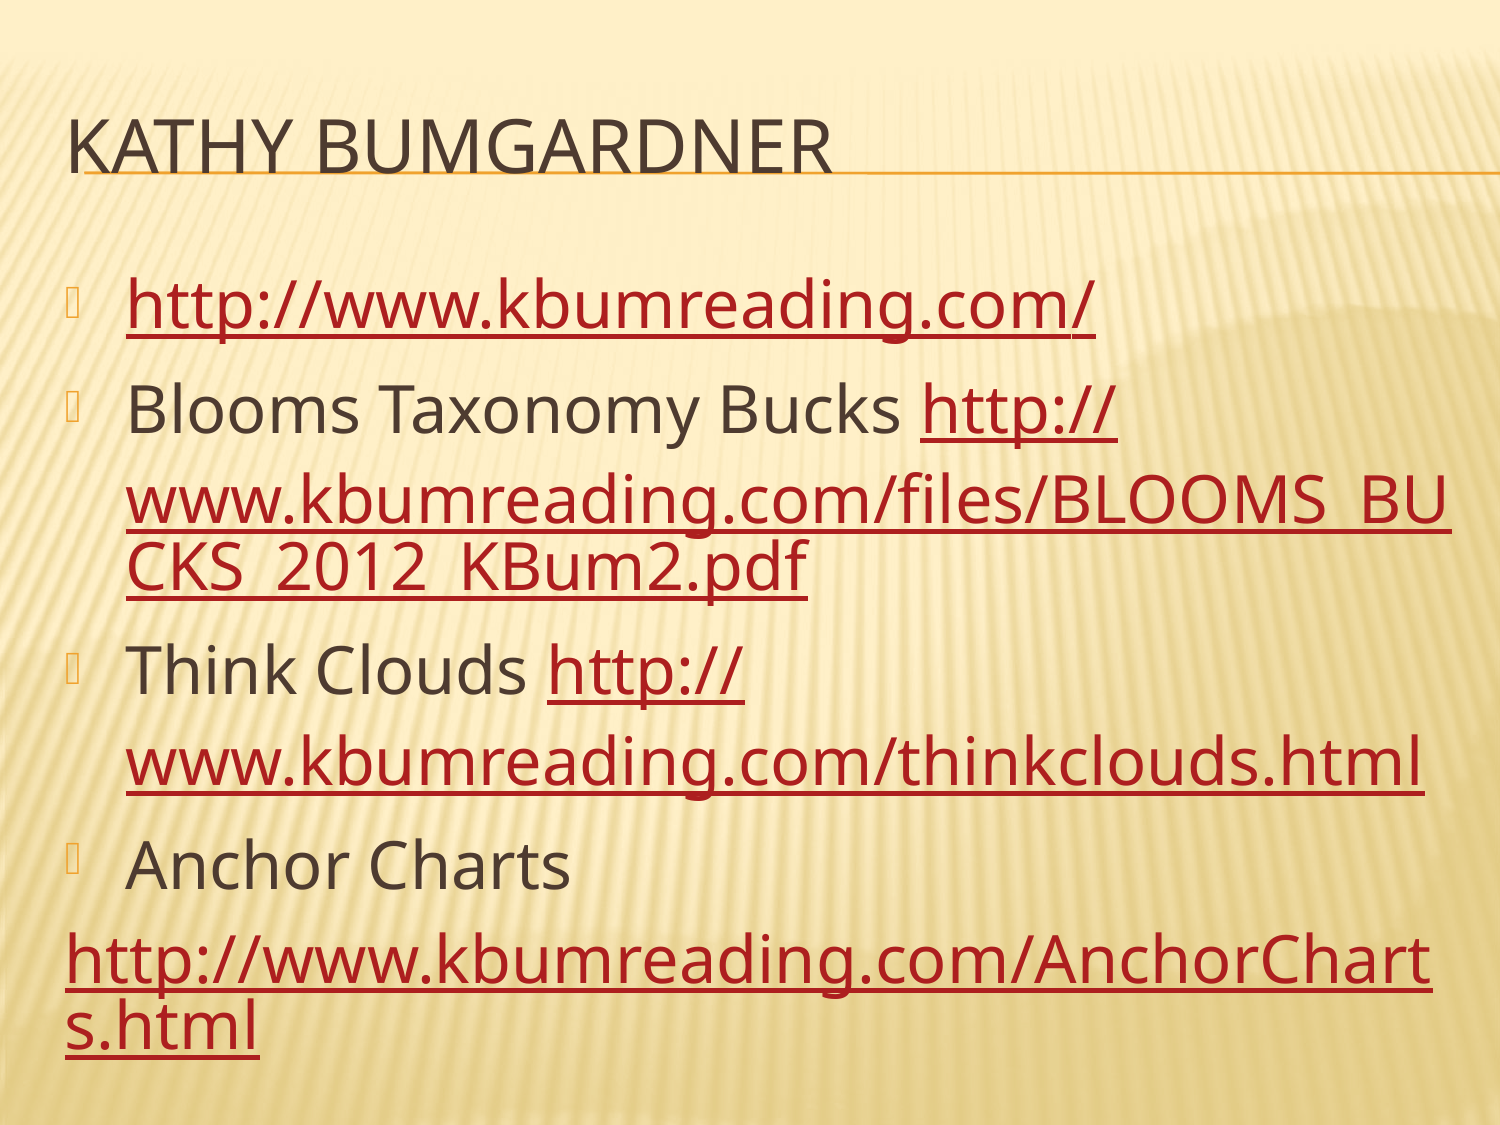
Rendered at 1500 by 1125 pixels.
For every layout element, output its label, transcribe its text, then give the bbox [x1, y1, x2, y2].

title Kathy bumgardner [50, 75, 1475, 213]
list http://www.kbumreading.com/ Blooms Taxonomy Bucks http://www.kbumreading.com/files/BLOOMS_BUCKS_2012_KBum2.pdf Think Clouds http://www.kbumreading.com/thinkclouds.html Anchor Charts http://www.kbumreading.com/AnchorCharts.html [50, 254, 1475, 998]
